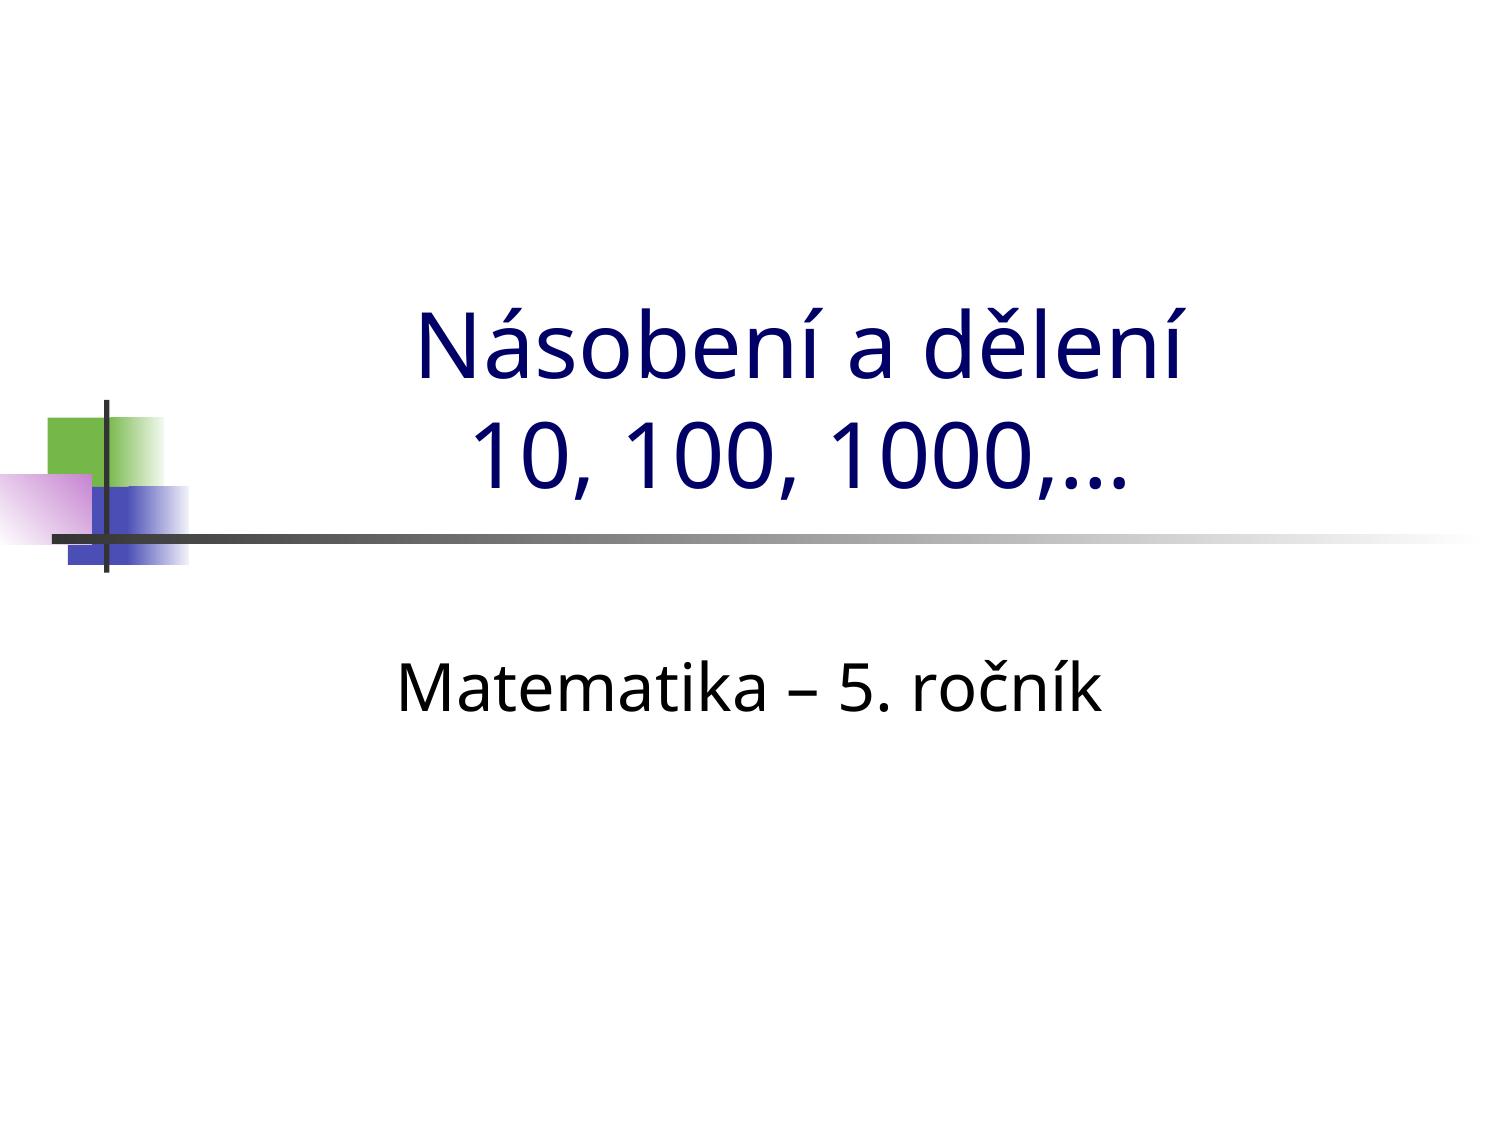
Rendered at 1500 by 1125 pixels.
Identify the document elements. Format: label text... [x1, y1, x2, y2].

title Násobení a dělení 10, 100, 1000,… [162, 274, 1438, 516]
subtitle Matematika – 5. ročník [224, 637, 1276, 926]
